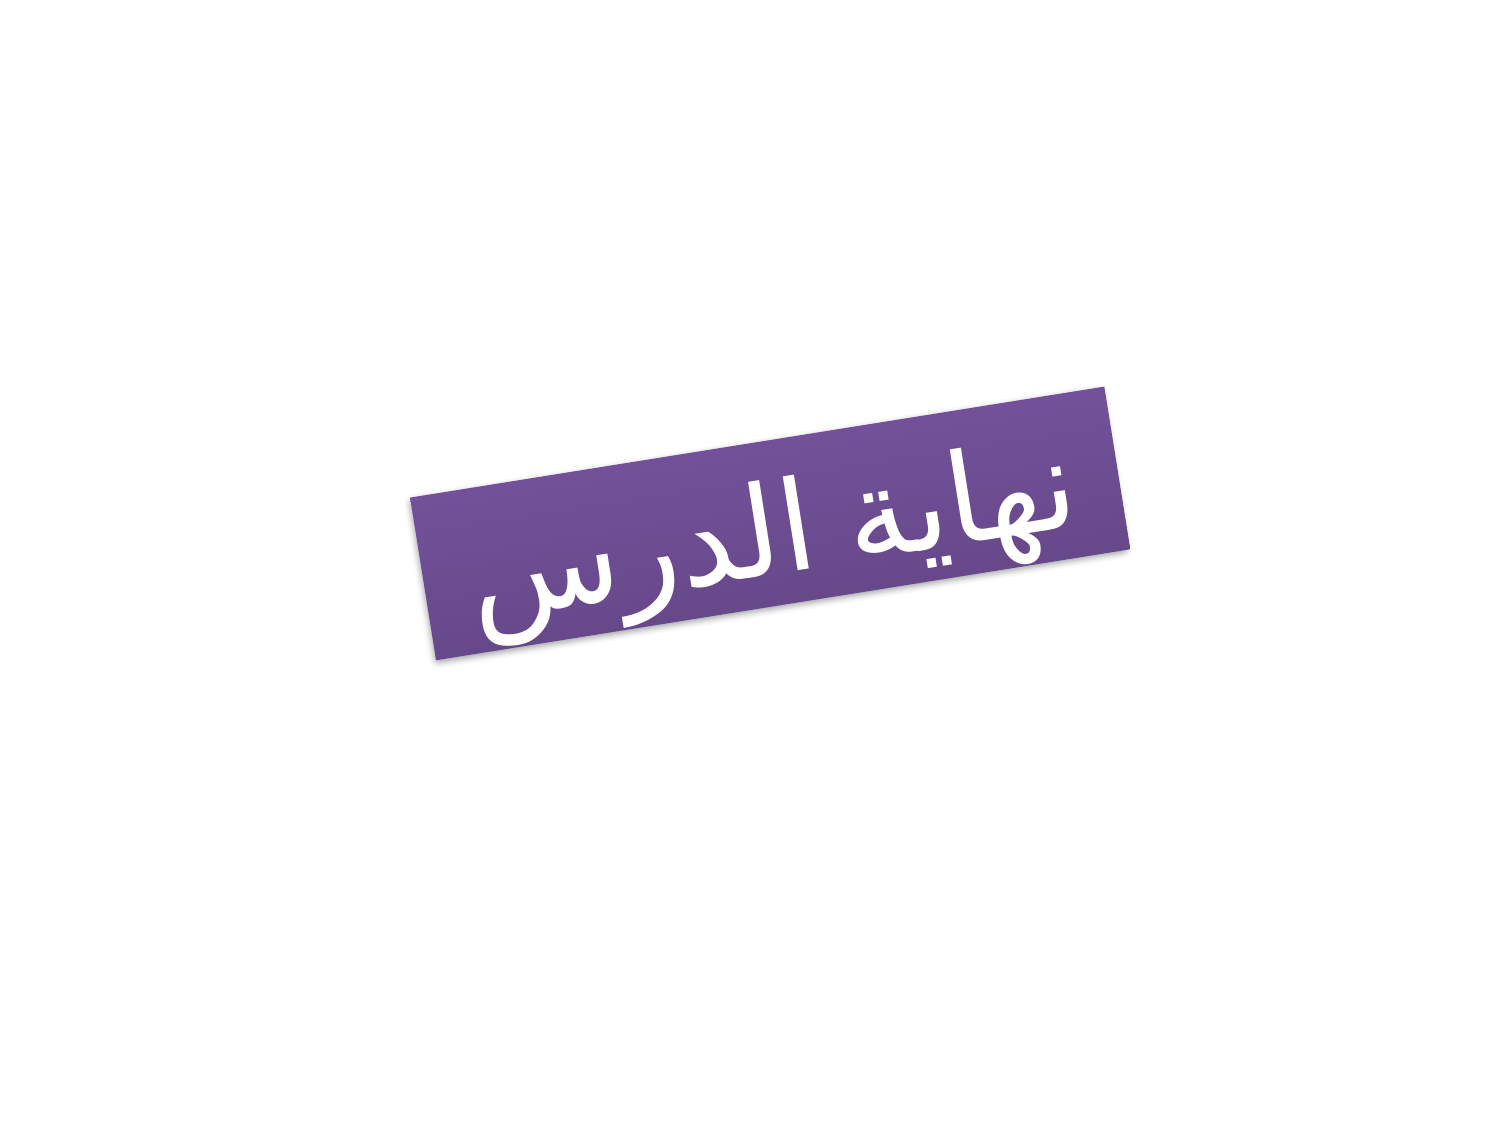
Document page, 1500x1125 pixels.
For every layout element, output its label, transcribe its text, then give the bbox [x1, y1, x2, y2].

text_box نهاية الدرس [410, 386, 1131, 661]
